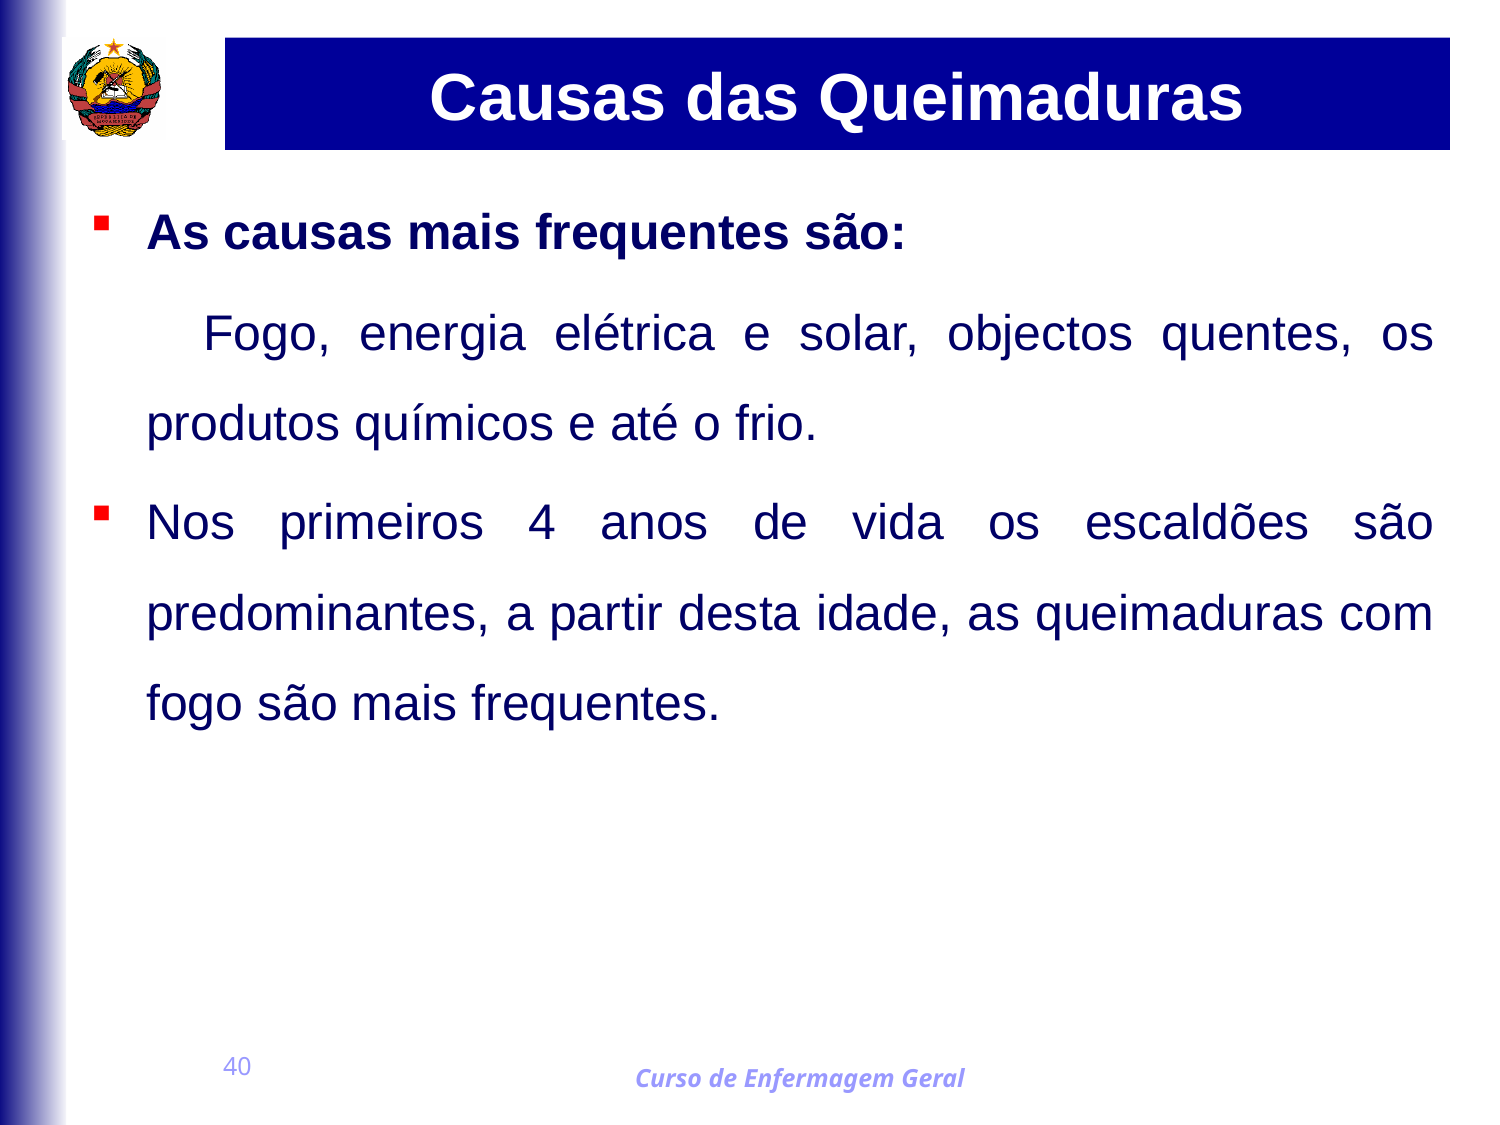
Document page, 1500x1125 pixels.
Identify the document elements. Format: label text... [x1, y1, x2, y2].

footer Curso de Enfermagem Geral [499, 1049, 1101, 1101]
list As causas mais frequentes são: Fogo, energia elétrica e solar, objectos quentes, os produtos químicos e até o frio. Nos primeiros 4 anos de vida os escaldões são predominantes, a partir desta idade, as queimaduras com fogo são mais frequentes. [74, 162, 1451, 988]
slide_number 40 [62, 1037, 413, 1098]
title Causas das Queimaduras [224, 37, 1451, 151]
